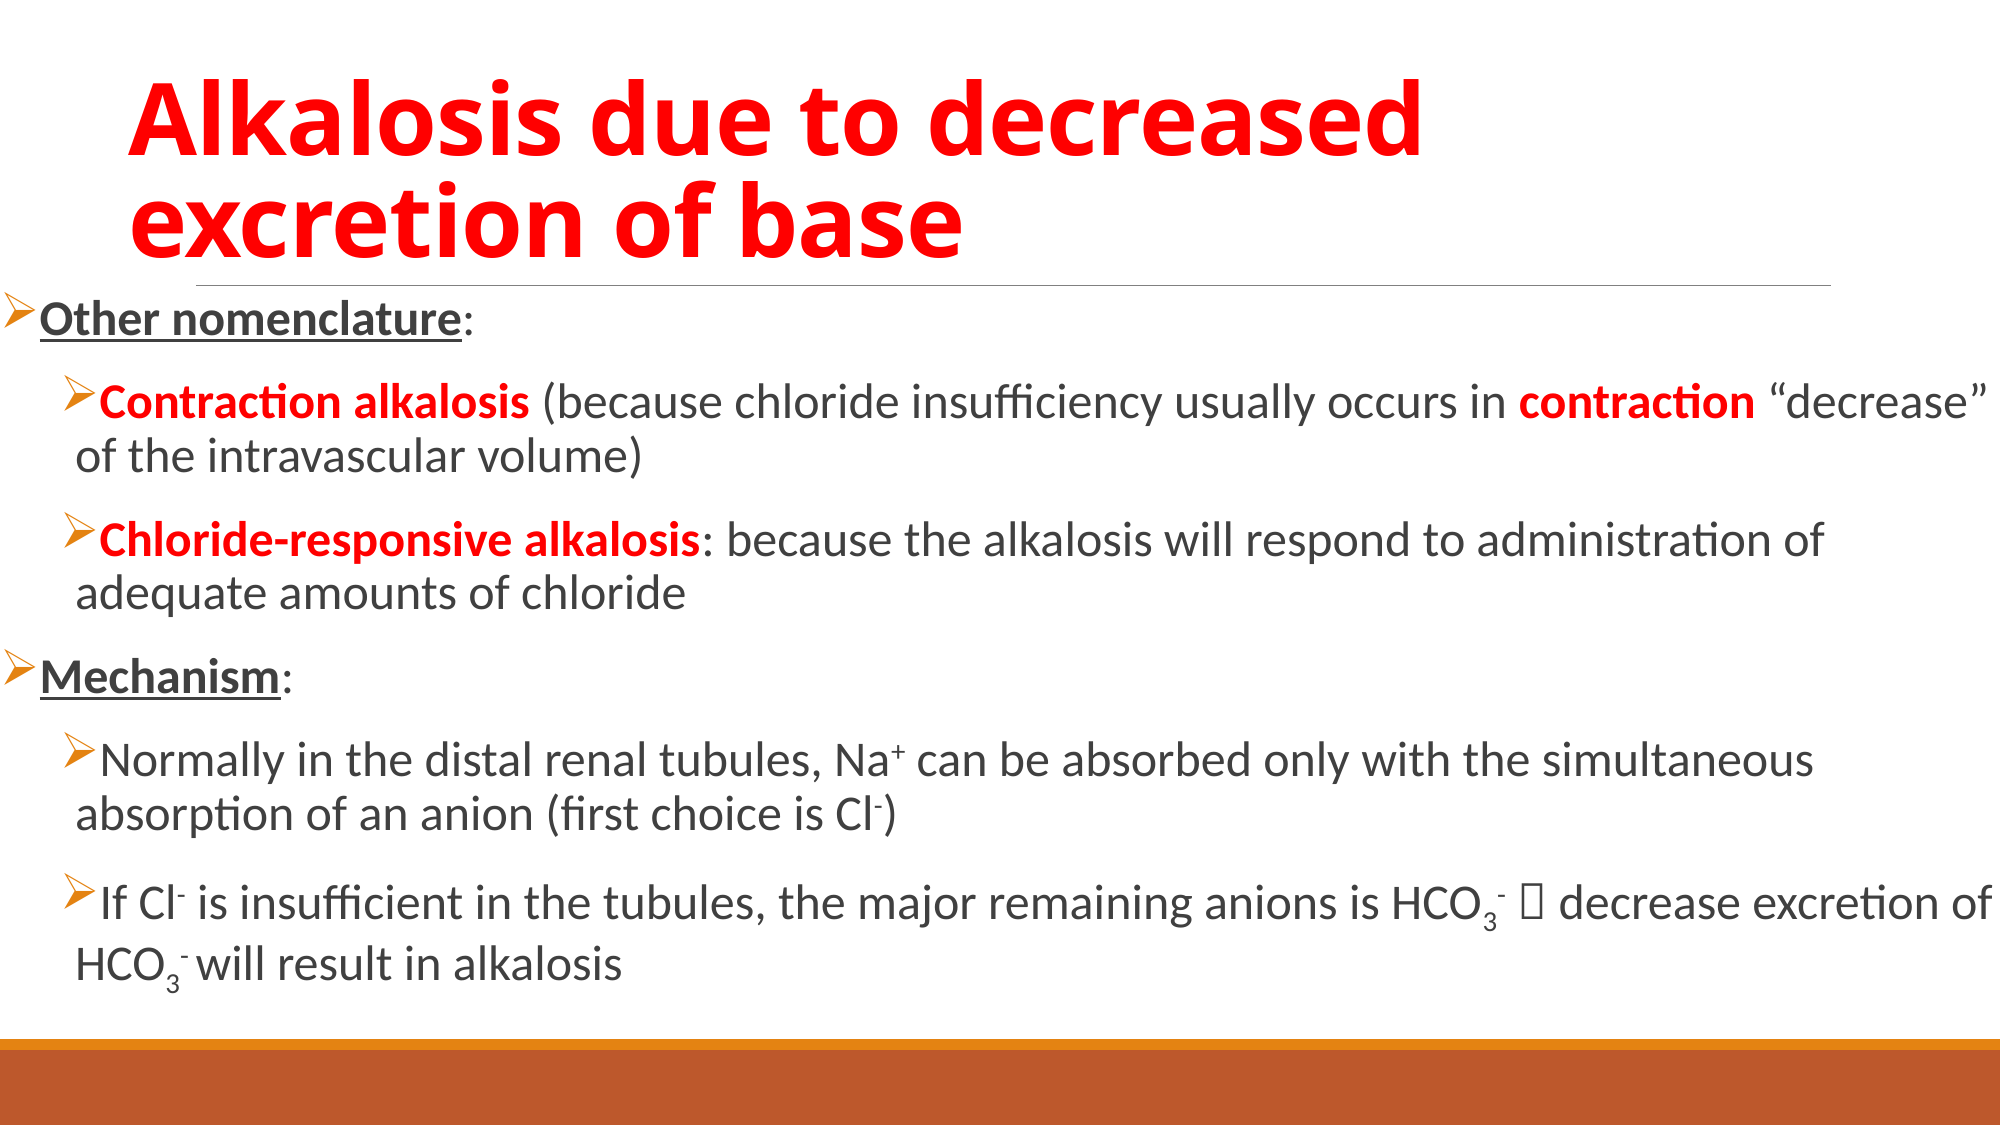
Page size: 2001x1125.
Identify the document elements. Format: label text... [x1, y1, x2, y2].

title Alkalosis due to decreased excretion of base [113, 47, 1830, 285]
list Other nomenclature: Contraction alkalosis (because chloride insufficiency usually occurs in contraction “decrease” of the intravascular volume) Chloride-responsive alkalosis: because the alkalosis will respond to administration of adequate amounts of chloride Mechanism: Normally in the distal renal tubules, Na+ can be absorbed only with the simultaneous absorption of an anion (first choice is Cl-) If Cl- is insufficient in the tubules, the major remaining anions is HCO3-  decrease excretion of HCO3- will result in alkalosis [0, 285, 2000, 1024]
